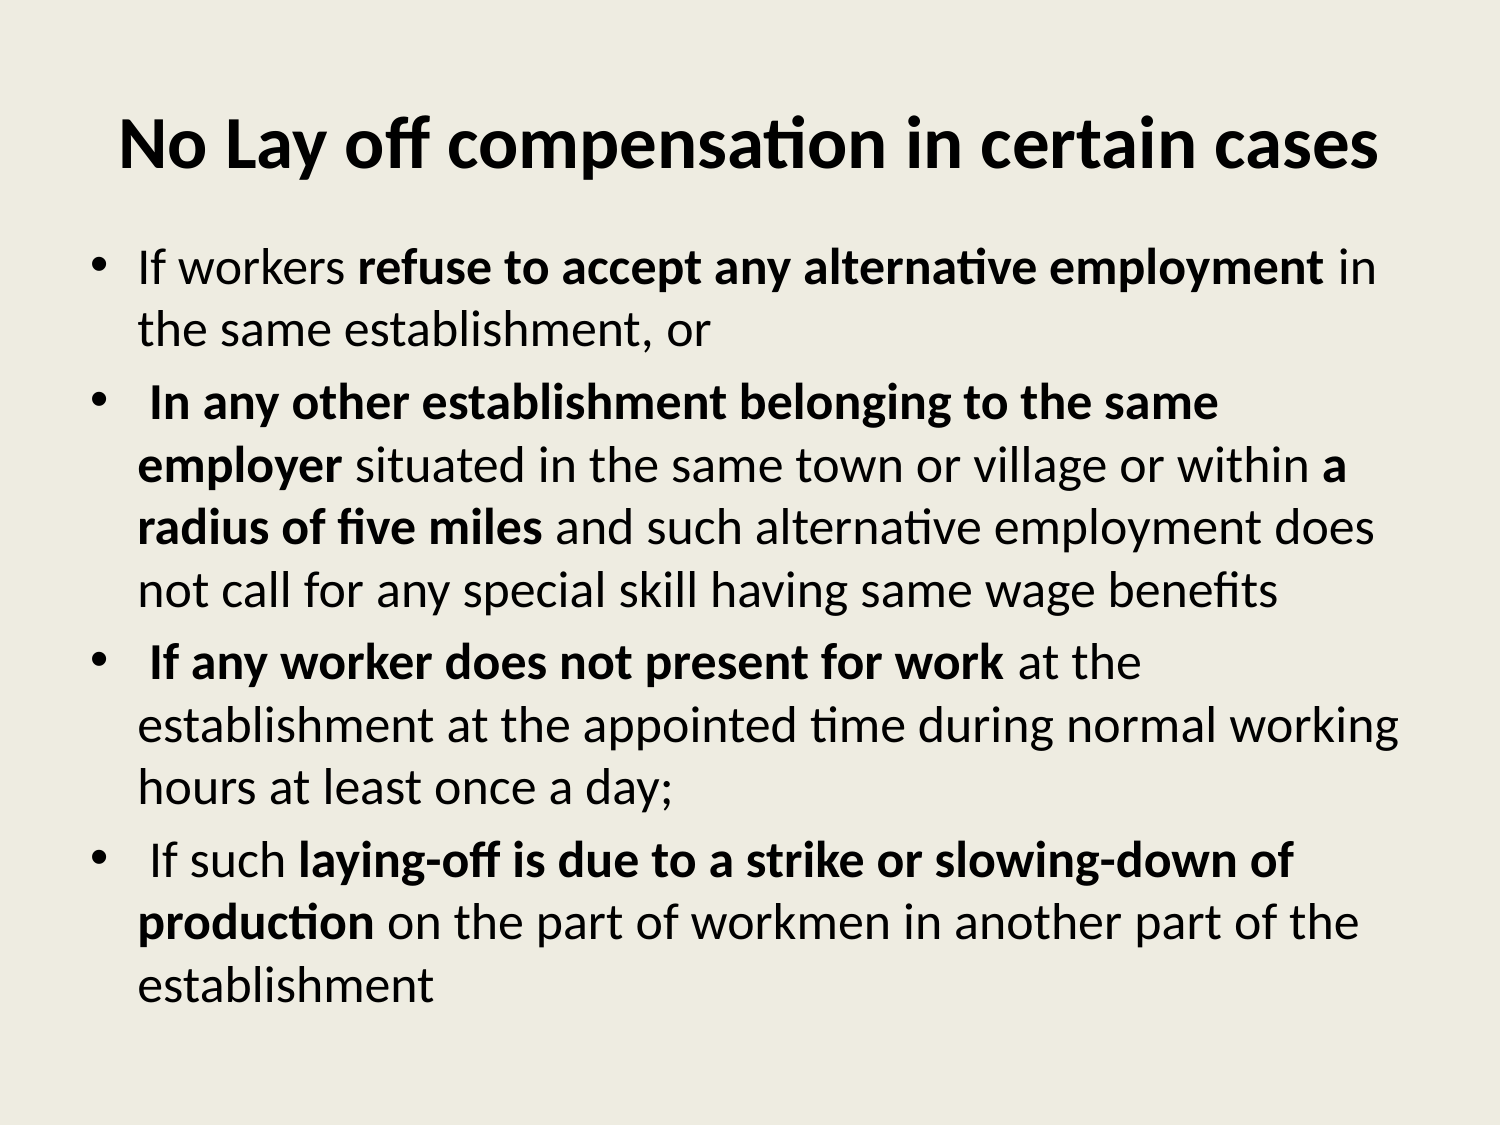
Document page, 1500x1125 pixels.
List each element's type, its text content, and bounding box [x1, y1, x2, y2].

list If workers refuse to accept any alternative employment in the same establishment, or In any other establishment belonging to the same employer situated in the same town or village or within a radius of five miles and such alternative employment does not call for any special skill having same wage benefits If any worker does not present for work at the establishment at the appointed time during normal working hours at least once a day; If such laying-off is due to a strike or slowing-down of production on the part of workmen in another part of the establishment [75, 224, 1425, 1075]
title No Lay off compensation in certain cases [24, 45, 1475, 233]
